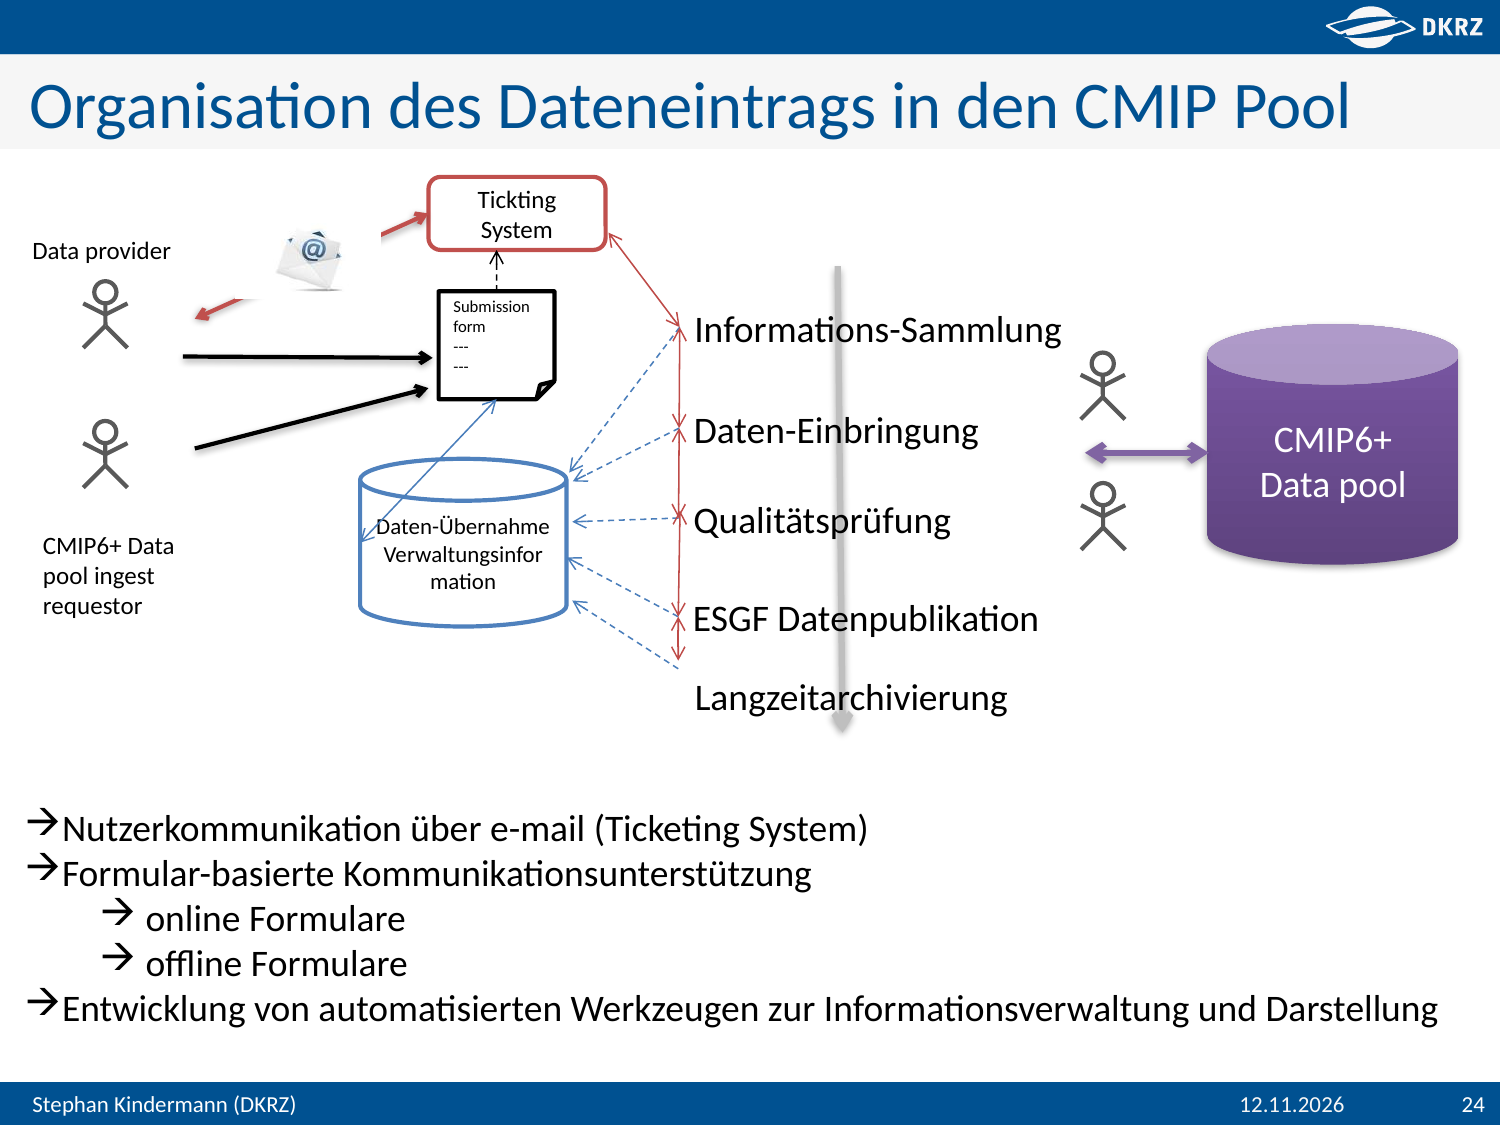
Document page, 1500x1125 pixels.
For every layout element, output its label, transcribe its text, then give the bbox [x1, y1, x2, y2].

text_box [569, 327, 678, 429]
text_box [1080, 482, 1126, 550]
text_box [194, 387, 429, 449]
text_box Nutzerkommunikation über e-mail (Ticketing System) Formular-basierte Kommunikationsunterstützung online Formulare offline Formulare Entwicklung von automatisierten Werkzeugen zur Informationsverwaltung und Darstellung [0, 751, 1500, 1082]
text_box Data provider [17, 227, 189, 272]
picture [235, 223, 381, 299]
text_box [677, 510, 681, 618]
text_box Tickting System [426, 174, 608, 253]
text_box CMIP6+ Data pool [1207, 324, 1459, 565]
text_box ESGF Datenpublikation [684, 586, 832, 647]
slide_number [1187, 1082, 1360, 1125]
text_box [1080, 352, 1126, 420]
text_box Langzeitarchivierung [680, 665, 832, 726]
slide_number 24 [1376, 1082, 1500, 1125]
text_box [572, 428, 673, 482]
title Organisation des Dateneintrags in den CMIP Pool [0, 54, 1500, 149]
text_box ESGF Datenpublikation [847, 586, 1074, 647]
text_box Daten-Einbringung [686, 398, 832, 458]
text_box Langzeitarchivierung [847, 665, 1076, 726]
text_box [566, 557, 672, 604]
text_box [463, 398, 497, 460]
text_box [83, 280, 128, 349]
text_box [571, 518, 672, 522]
text_box CMIP6+ Data pool ingest requestor [28, 522, 206, 628]
text_box Daten-Einbringung [847, 398, 1081, 458]
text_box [83, 420, 128, 488]
text_box Qualitätsprüfung [685, 488, 832, 548]
text_box Informations-Sammlung [685, 297, 832, 357]
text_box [837, 265, 843, 733]
text_box Informations-Sammlung [847, 297, 1246, 357]
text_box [572, 600, 679, 669]
text_box Daten-Übernahme Verwaltungsinformation [358, 457, 569, 629]
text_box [608, 232, 680, 326]
text_box Submission form --- --- [436, 289, 557, 402]
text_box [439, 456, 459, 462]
text_box Qualitätsprüfung [847, 488, 1009, 548]
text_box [194, 213, 429, 319]
